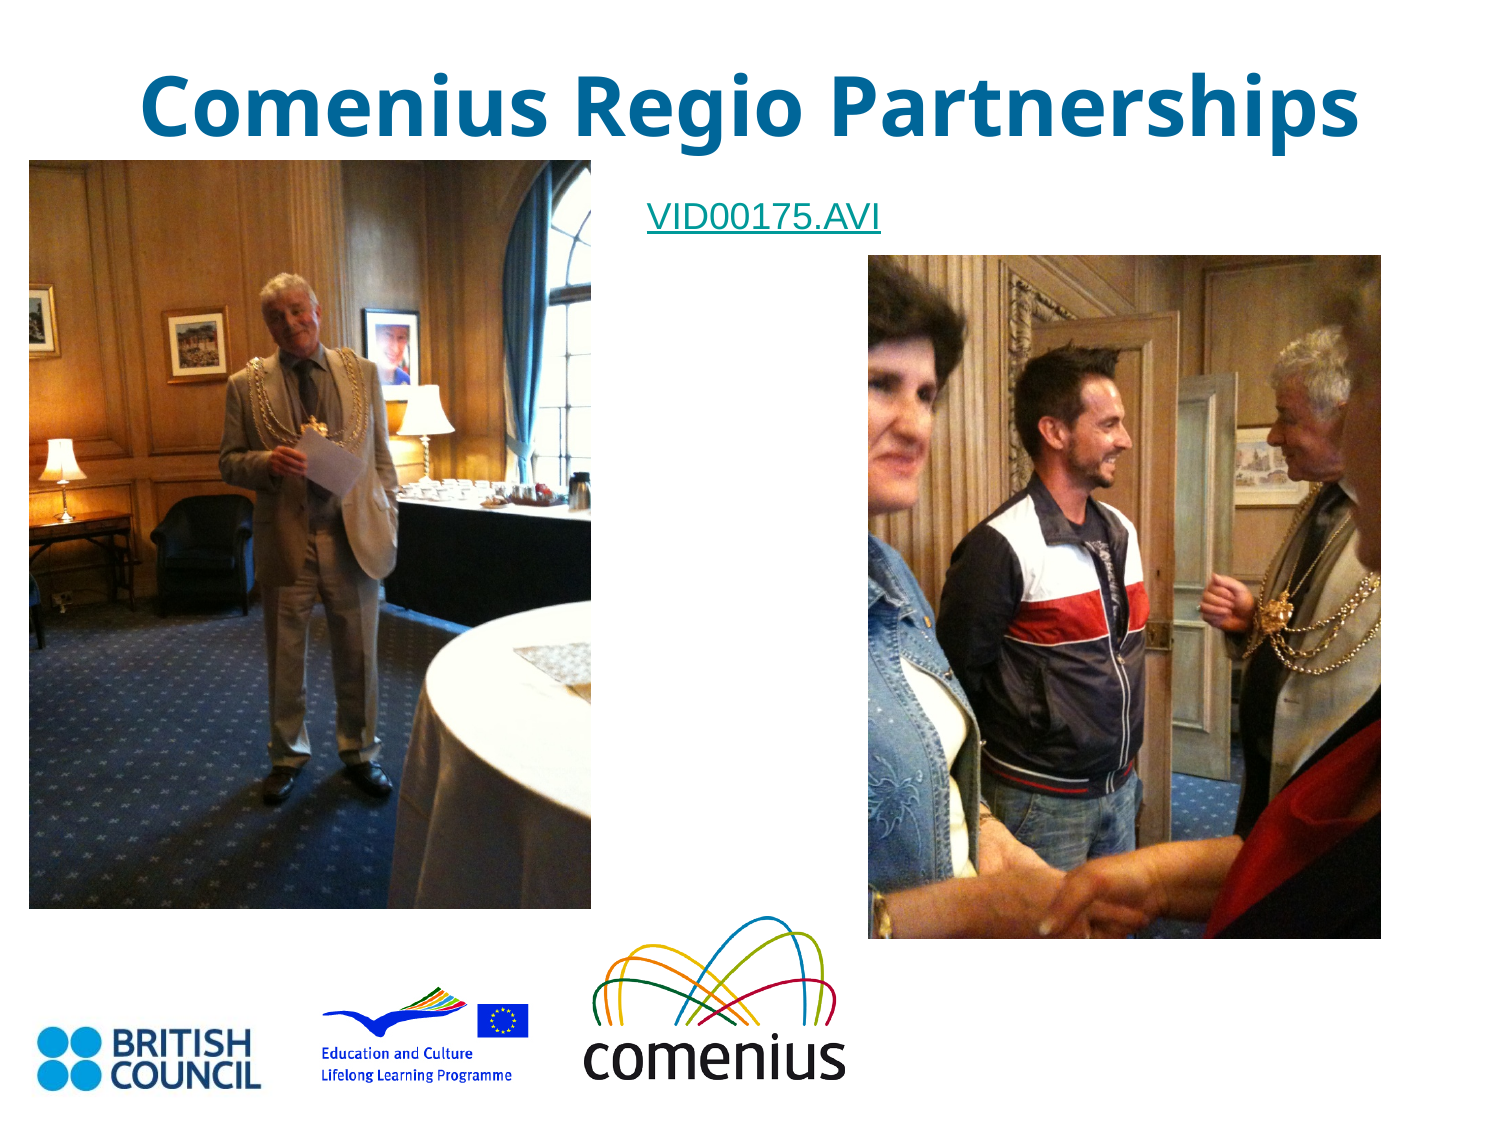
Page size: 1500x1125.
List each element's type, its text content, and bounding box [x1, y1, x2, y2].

text_box VID00175.AVI [631, 184, 975, 245]
title Comenius Regio Partnerships [74, 44, 1426, 162]
picture [0, 160, 591, 1125]
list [867, 255, 1381, 939]
picture [584, 916, 845, 1080]
